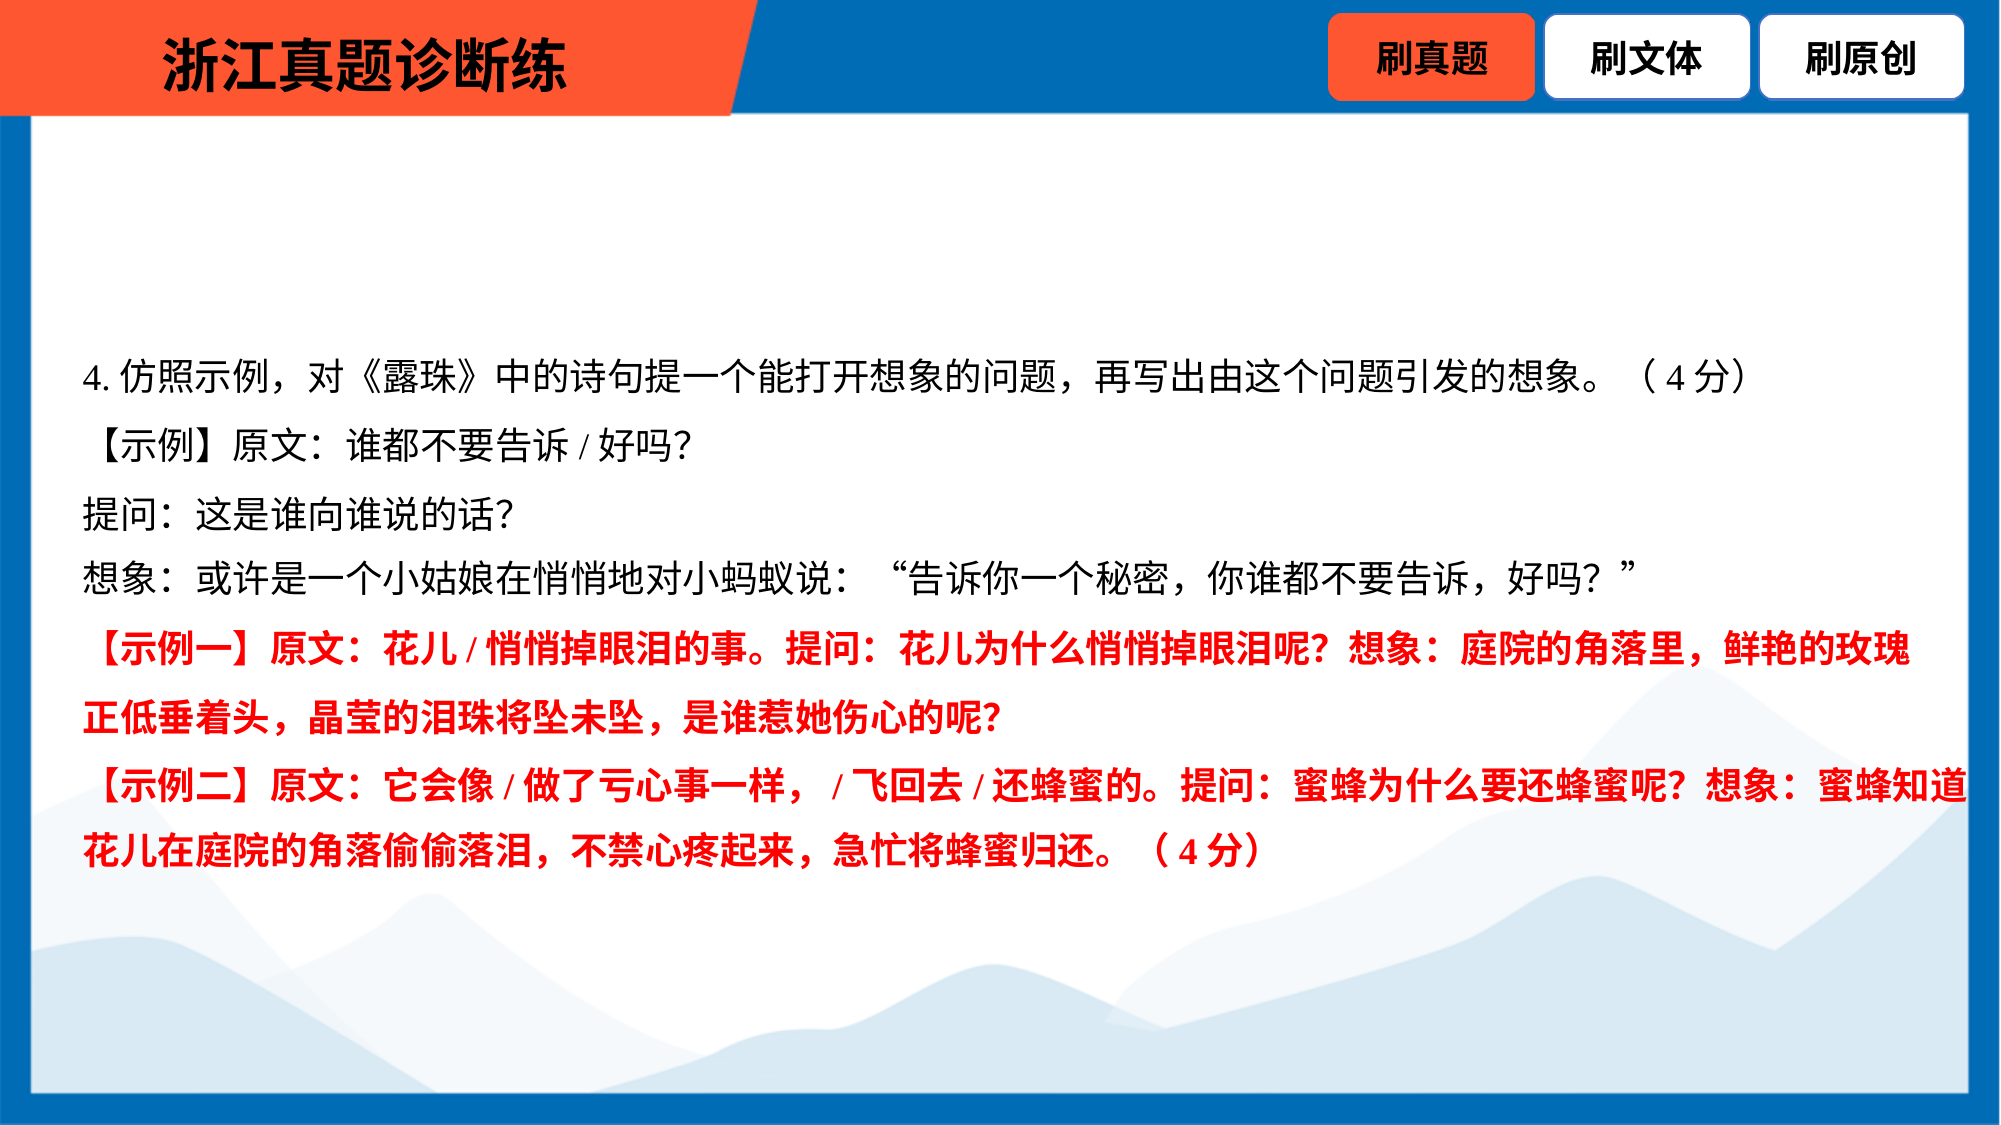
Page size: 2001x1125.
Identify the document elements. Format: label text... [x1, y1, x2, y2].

text_box 4.仿照示例，对《露珠》中的诗句提一个能打开想象的问题，再写出由这个问题引发的想象。（4分） 【示例】原文：谁都不要告诉/好吗？ 提问：这是谁向谁说的话？ 想象：或许是一个小姑娘在悄悄地对小蚂蚁说：“告诉你一个秘密，你谁都不要告诉，好吗？” [82, 329, 1917, 594]
text_box 【示例一】原文：花儿/悄悄掉眼泪的事。提问：花儿为什么悄悄掉眼泪呢？想象：庭院的角落里，鲜艳的玫瑰 正低垂着头，晶莹的泪珠将坠未坠，是谁惹她伤心的呢？ 【示例二】原文：它会像/做了亏心事一样，/飞回去/还蜂蜜的。提问：蜜蜂为什么要还蜂蜜呢？想象：蜜蜂知道 花儿在庭院的角落偷偷落泪，不禁心疼起来，急忙将蜂蜜归还。（4分） [82, 601, 1917, 866]
picture [0, 0, 2000, 1125]
